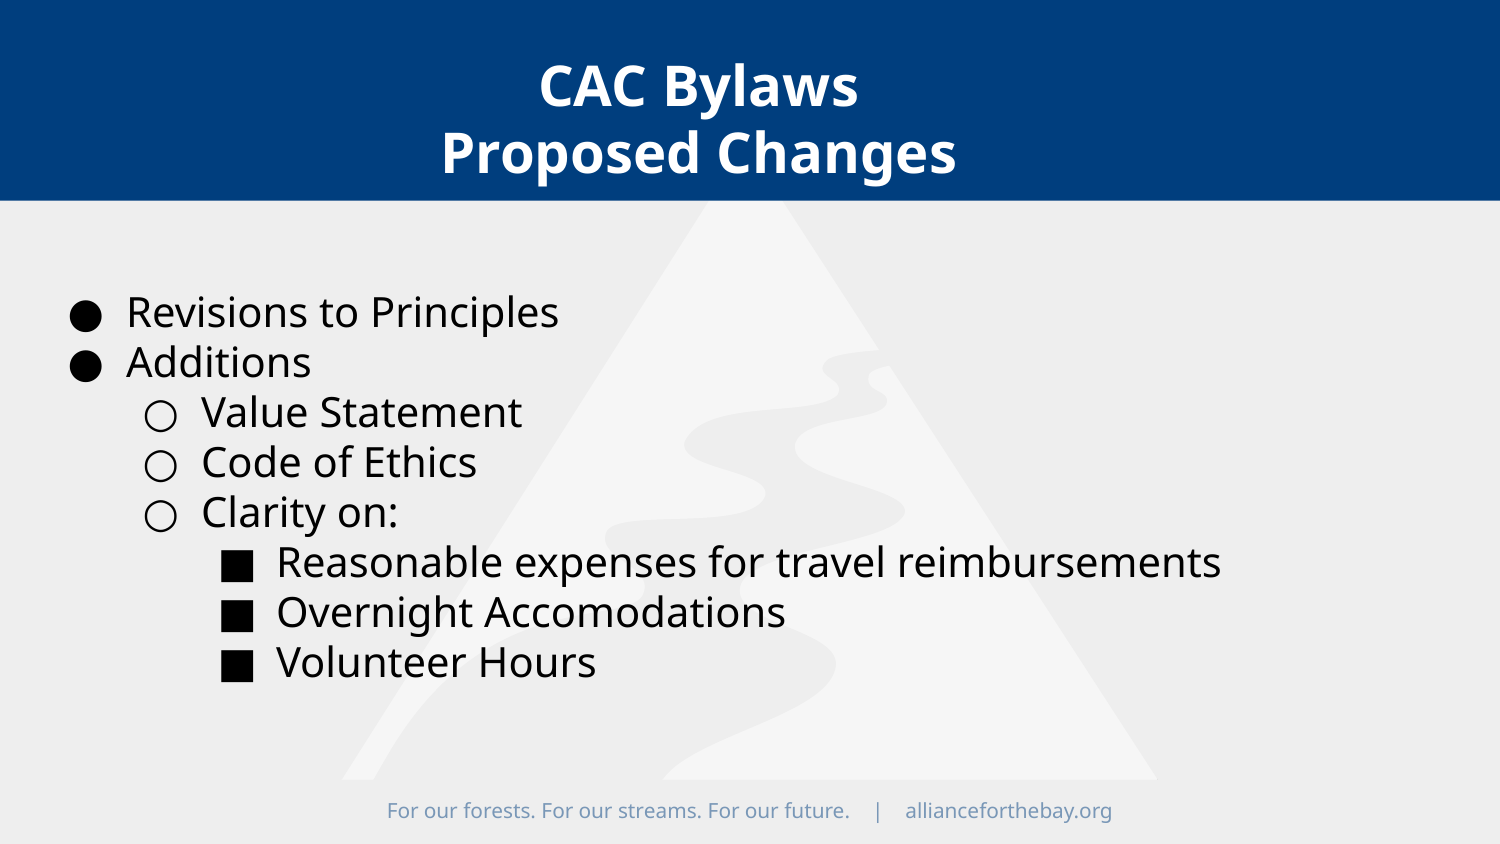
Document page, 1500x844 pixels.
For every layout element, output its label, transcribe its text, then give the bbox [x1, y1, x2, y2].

text_box CAC Bylaws Proposed Changes [92, 42, 1305, 193]
text_box [0, 0, 1500, 201]
text_box Revisions to Principles Additions Value Statement Code of Ethics Clarity on: Reasonable expenses for travel reimbursements Overnight Accomodations Volunteer Hours [43, 223, 1457, 789]
